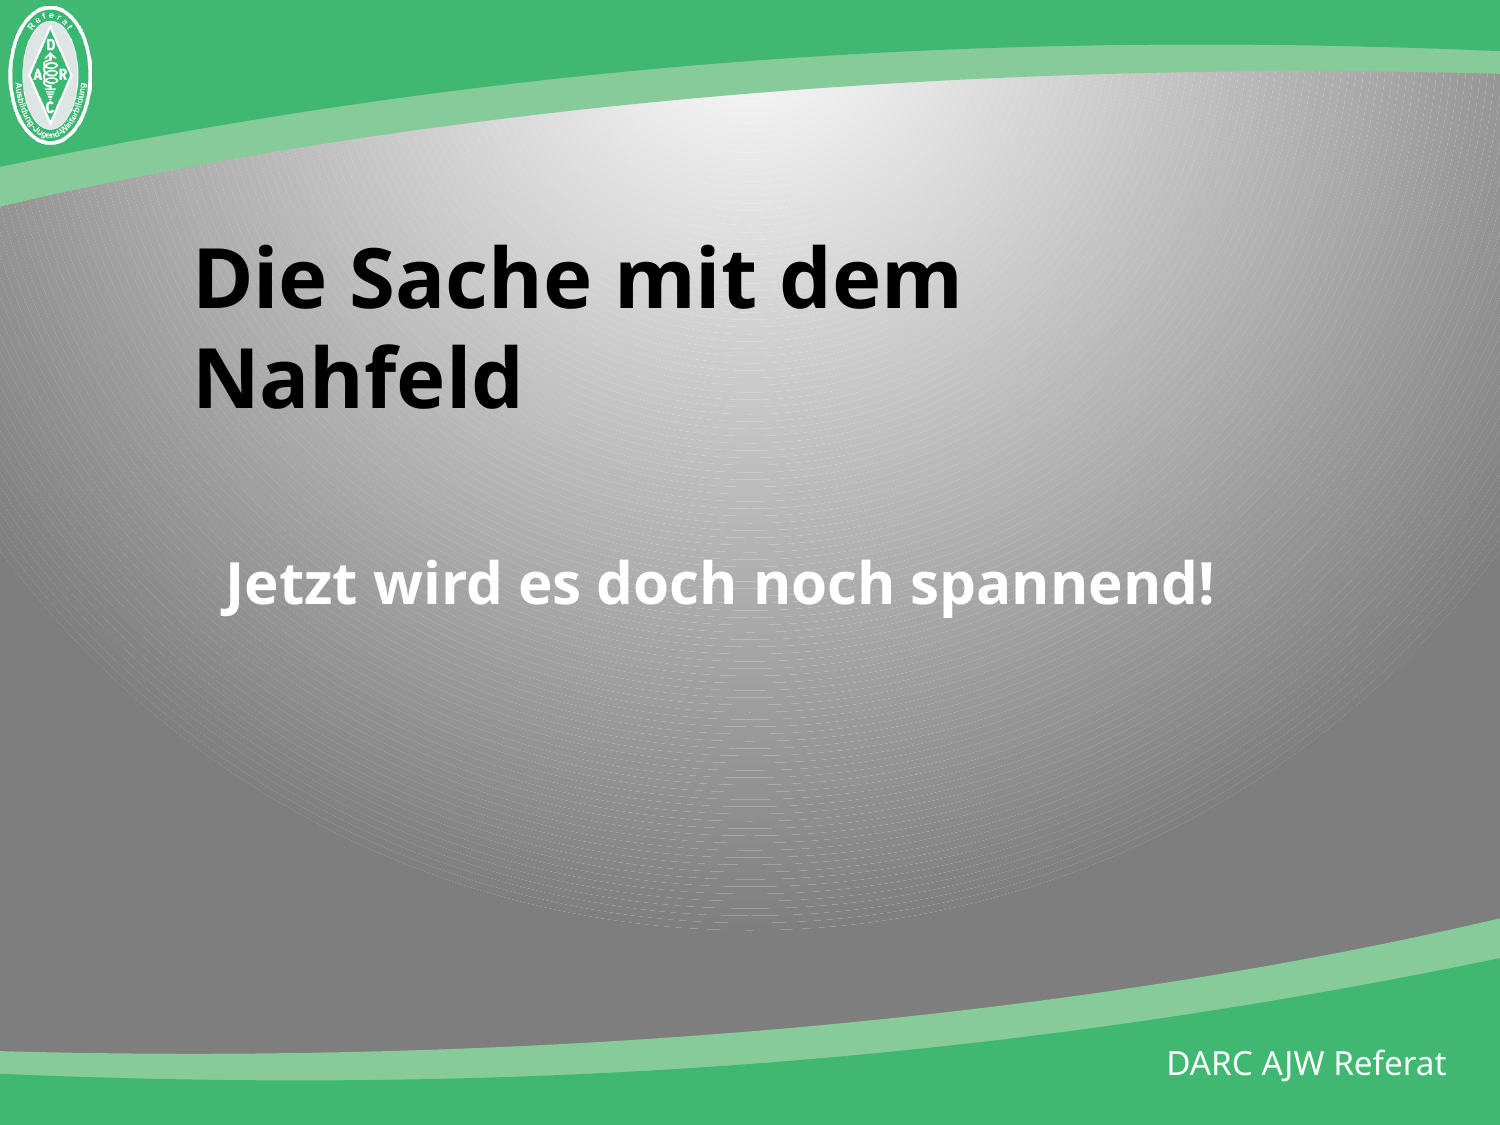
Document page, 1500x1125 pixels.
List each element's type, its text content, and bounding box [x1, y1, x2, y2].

text_box Jetzt wird es doch noch spannend! [210, 538, 1290, 657]
title Die Sache mit dem Nahfeld [177, 314, 1323, 433]
picture [0, 0, 101, 151]
